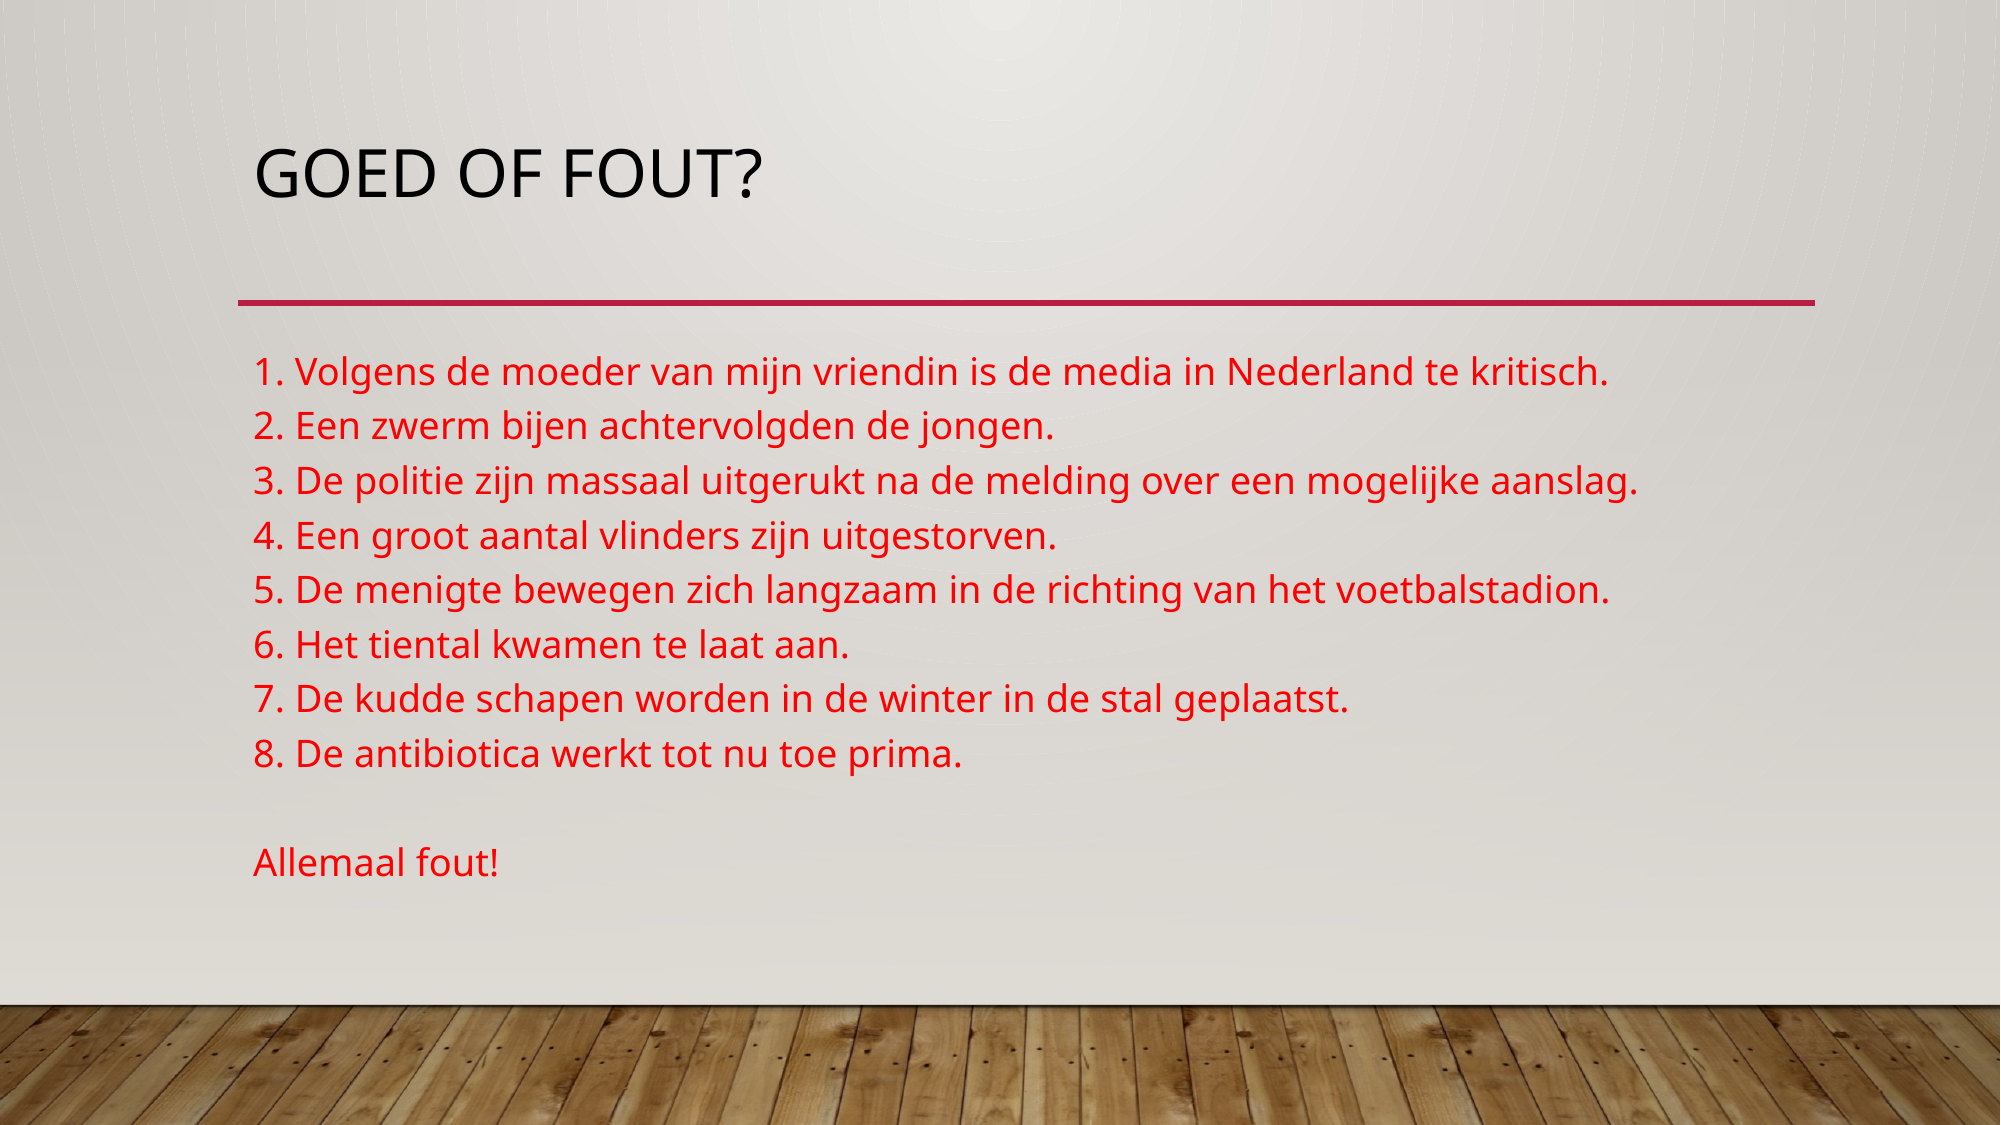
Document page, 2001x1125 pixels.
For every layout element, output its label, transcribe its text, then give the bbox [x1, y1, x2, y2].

title Goed of fout? [238, 131, 1814, 305]
picture [0, 1005, 2000, 1125]
list 1. Volgens de moeder van mijn vriendin is de media in Nederland te kritisch. 2. Een zwerm bijen achtervolgden de jongen. 3. De politie zijn massaal uitgerukt na de melding over een mogelijke aanslag. 4. Een groot aantal vlinders zijn uitgestorven. 5. De menigte bewegen zich langzaam in de richting van het voetbalstadion. 6. Het tiental kwamen te laat aan. 7. De kudde schapen worden in de winter in de stal geplaatst. 8. De antibiotica werkt tot nu toe prima. Allemaal fout! [238, 330, 1814, 897]
